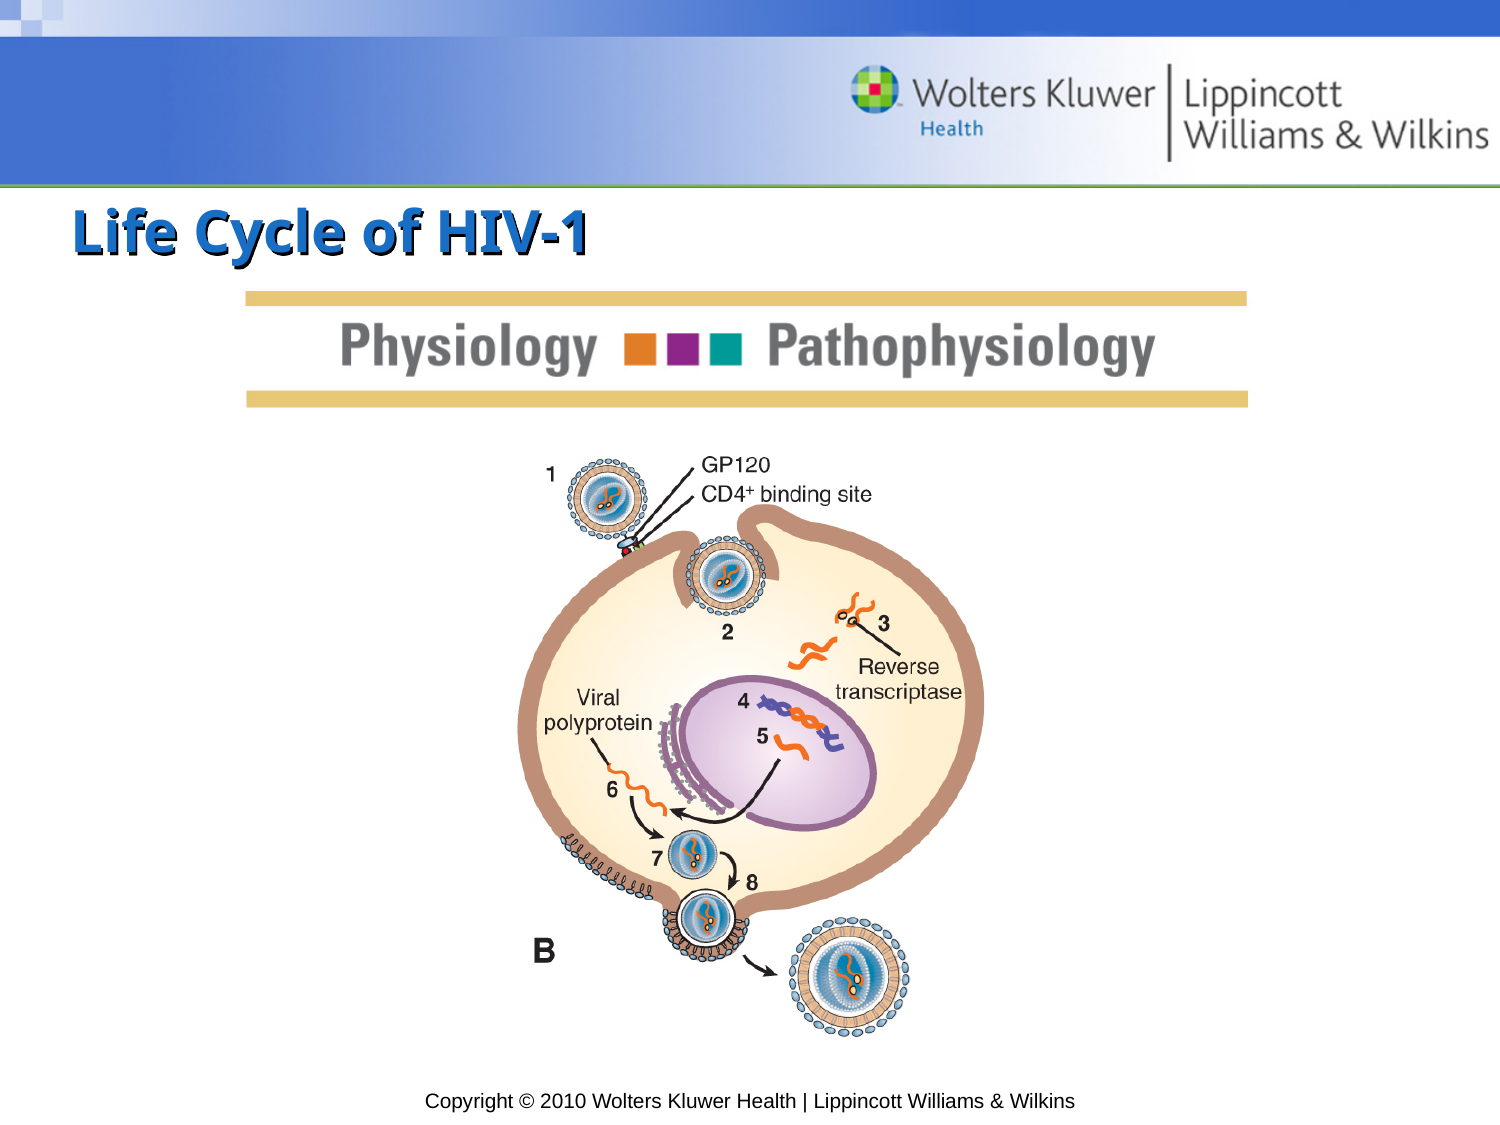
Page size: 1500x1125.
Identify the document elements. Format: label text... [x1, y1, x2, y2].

picture [0, 0, 1500, 188]
picture [244, 291, 1256, 409]
title Life Cycle of HIV-1 [70, 202, 1470, 266]
picture [515, 449, 985, 1038]
